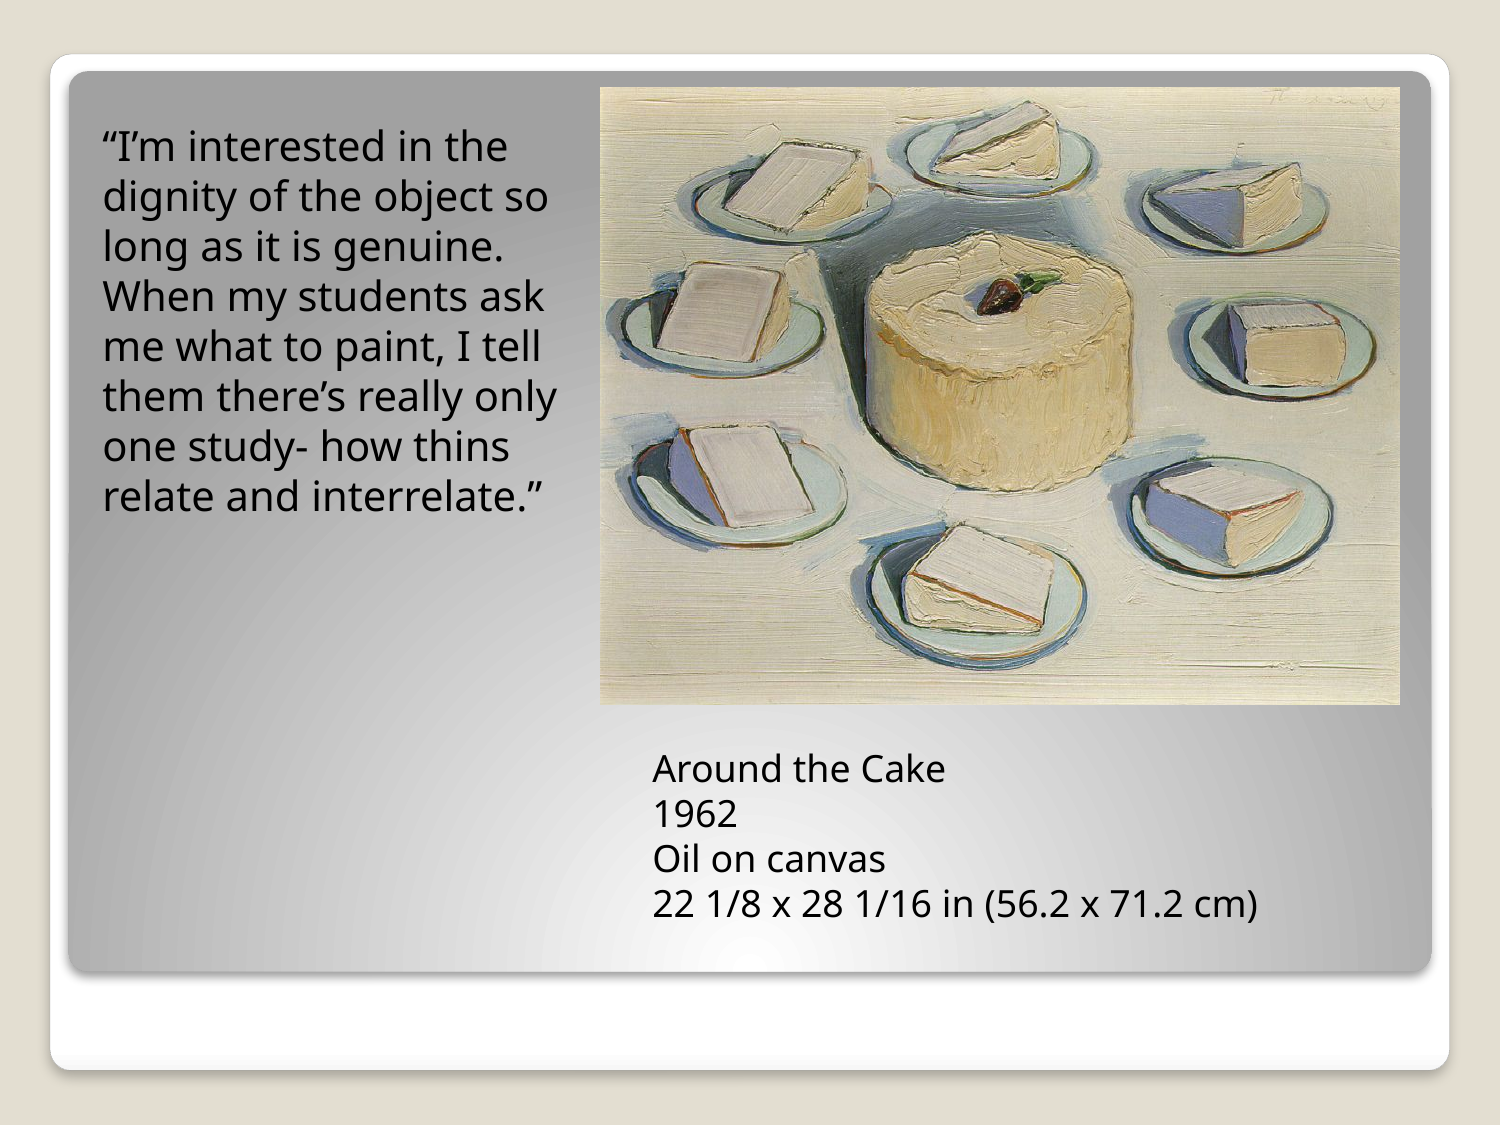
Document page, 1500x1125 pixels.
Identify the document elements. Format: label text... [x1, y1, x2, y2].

picture [599, 87, 1401, 705]
text_box Around the Cake 1962 Oil on canvas 22 1/8 x 28 1/16 in (56.2 x 71.2 cm) [637, 737, 1388, 933]
text_box “I’m interested in the dignity of the object so long as it is genuine. When my students ask me what to paint, I tell them there’s really only one study- how thins relate and interrelate.” [87, 112, 575, 528]
